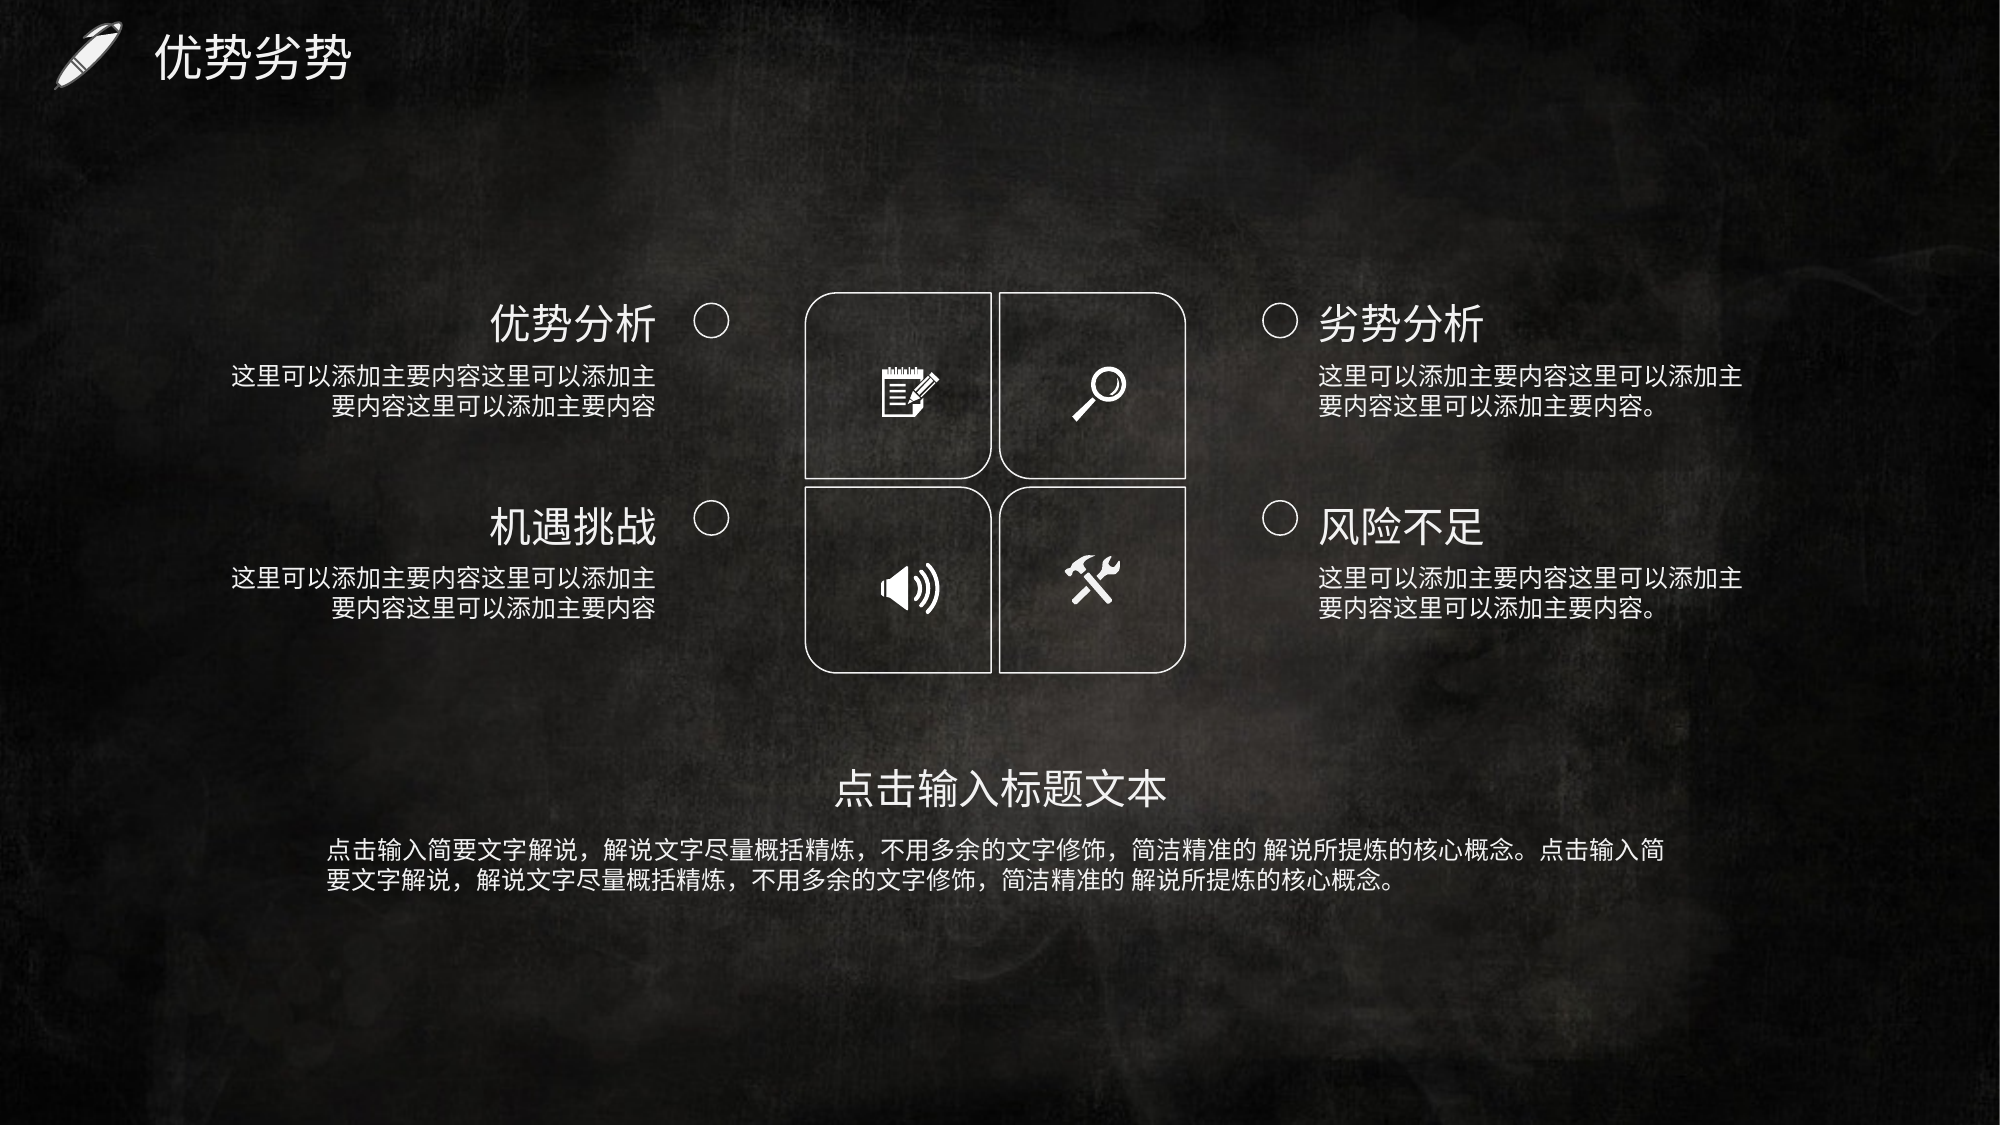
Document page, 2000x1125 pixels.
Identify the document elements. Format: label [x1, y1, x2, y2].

text_box [805, 292, 1186, 674]
picture [0, 0, 2000, 1125]
text_box [880, 364, 1129, 615]
